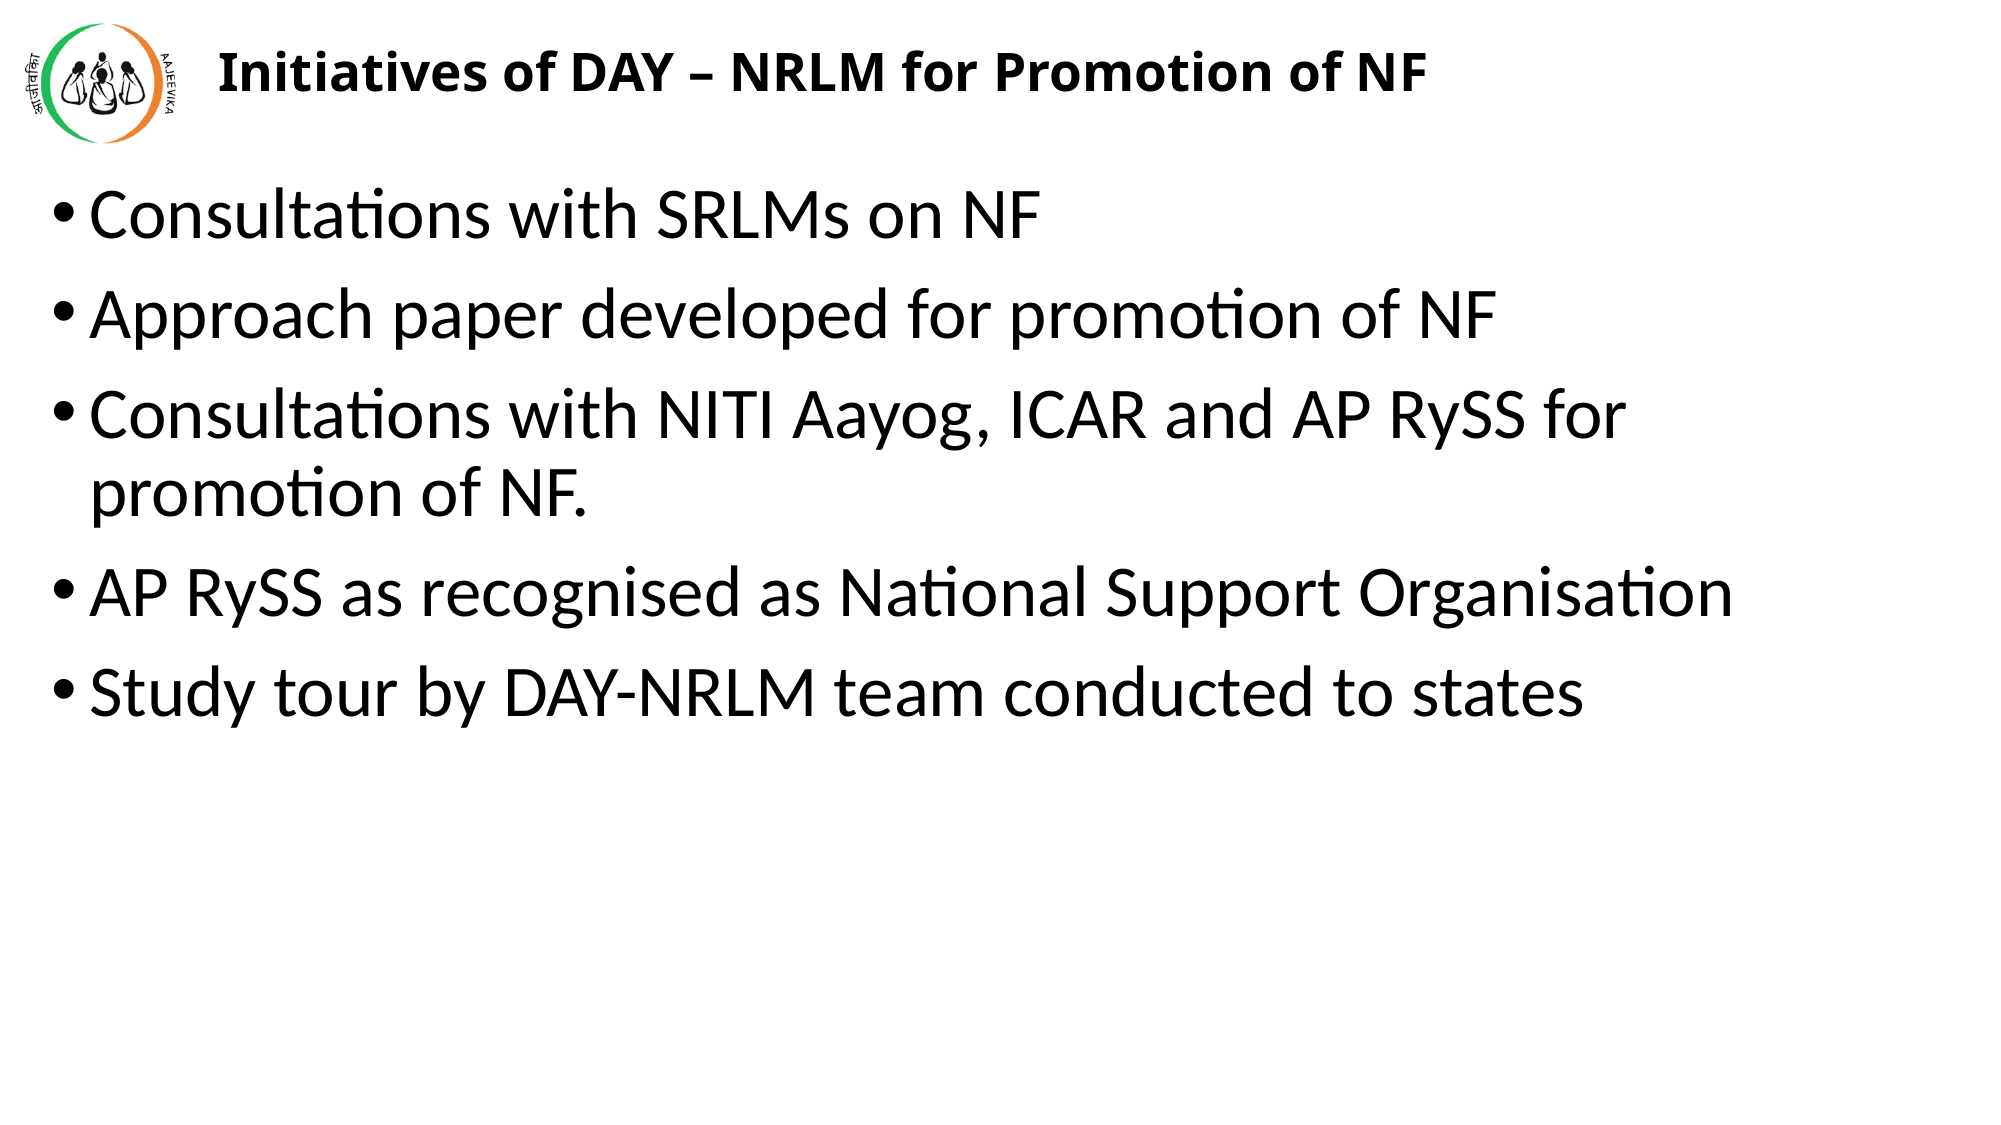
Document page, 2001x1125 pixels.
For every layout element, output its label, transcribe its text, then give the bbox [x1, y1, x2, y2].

picture [19, 0, 183, 169]
title Initiatives of DAY – NRLM for Promotion of NF [203, 37, 1863, 112]
list Consultations with SRLMs on NF Approach paper developed for promotion of NF Consultations with NITI Aayog, ICAR and AP RySS for promotion of NF. AP RySS as recognised as National Support Organisation Study tour by DAY-NRLM team conducted to states [36, 168, 1925, 1014]
